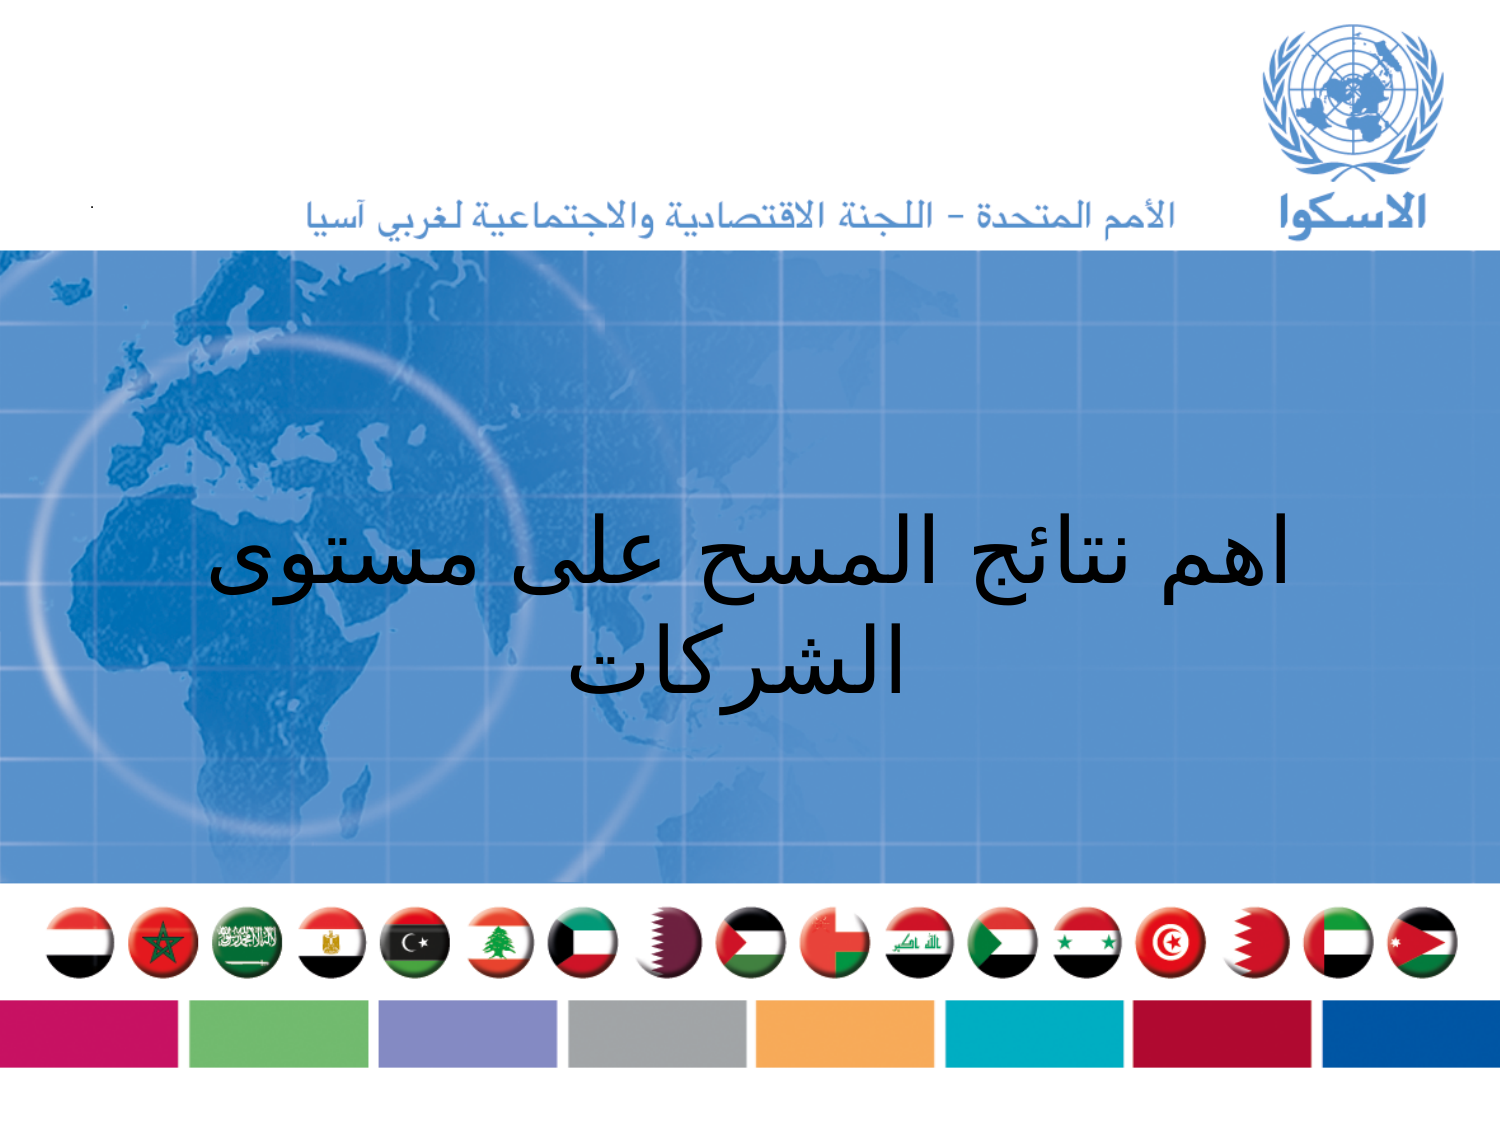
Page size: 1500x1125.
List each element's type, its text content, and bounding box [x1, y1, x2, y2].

picture [0, 0, 1500, 1125]
list . [75, 184, 1425, 1083]
title اهم نتائج المسح على مستوى الشركات [75, 45, 1425, 184]
